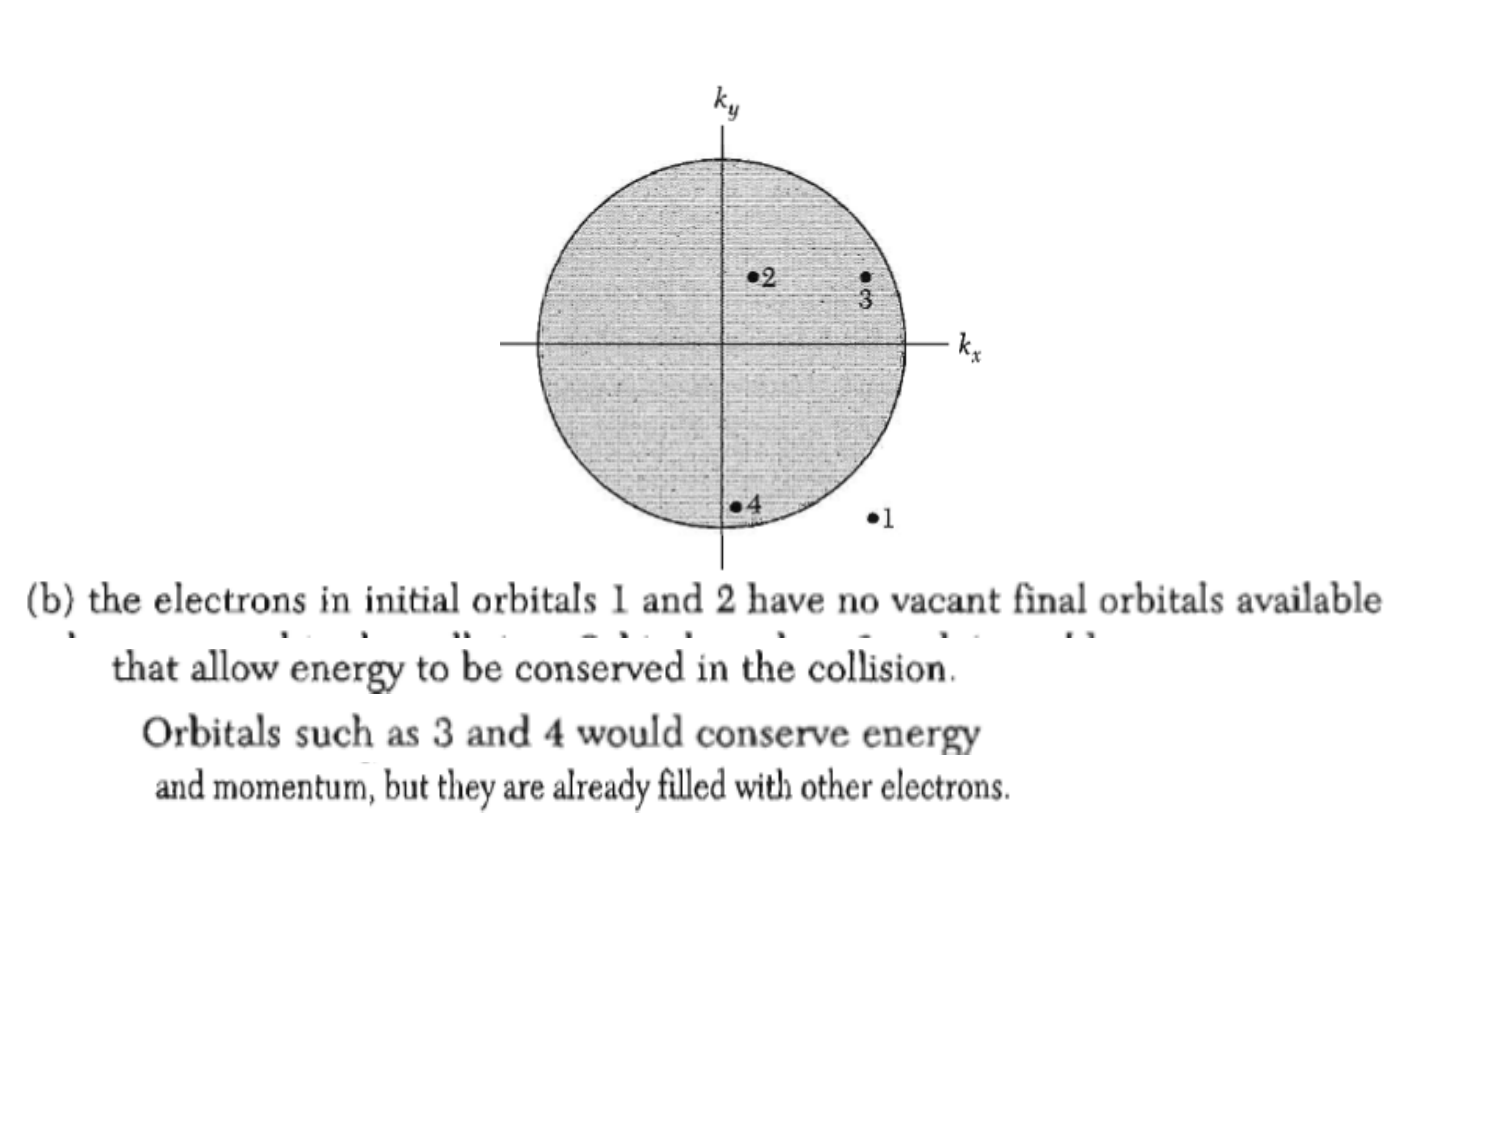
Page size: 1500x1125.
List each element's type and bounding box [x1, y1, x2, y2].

picture [149, 762, 1013, 813]
picture [25, 62, 1388, 638]
picture [137, 711, 988, 755]
picture [99, 649, 963, 694]
